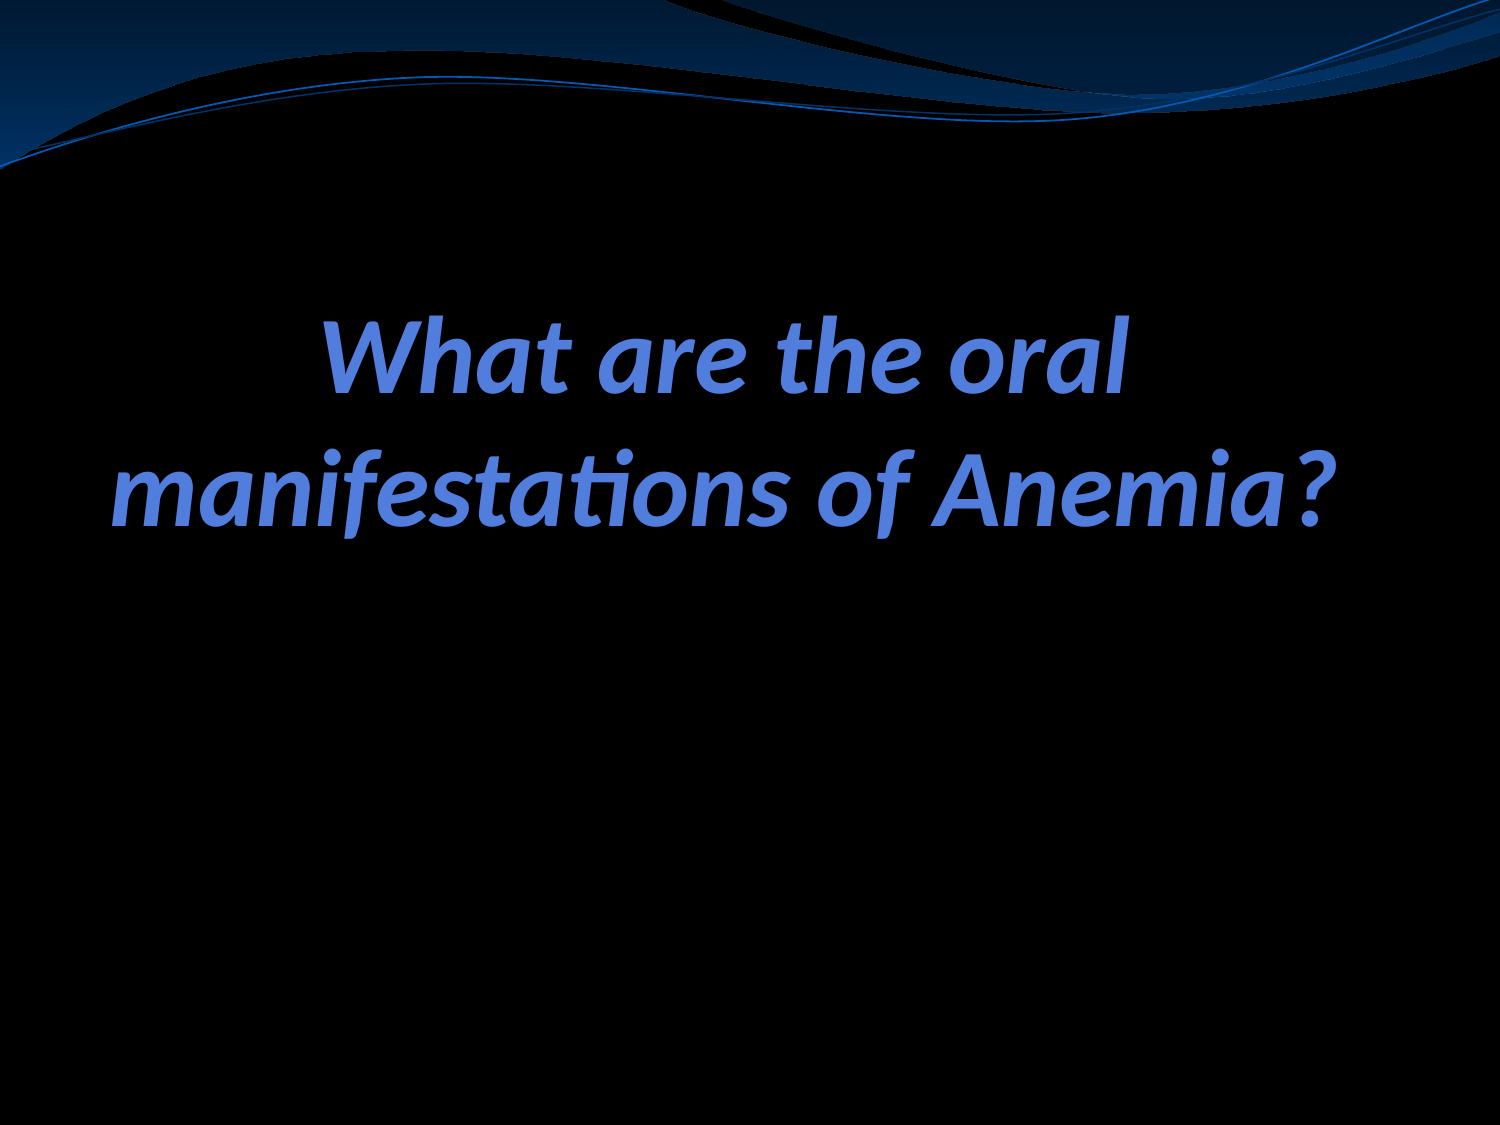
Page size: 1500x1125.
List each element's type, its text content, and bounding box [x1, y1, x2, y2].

title What are the oral manifestations of Anemia? [87, 324, 1363, 549]
